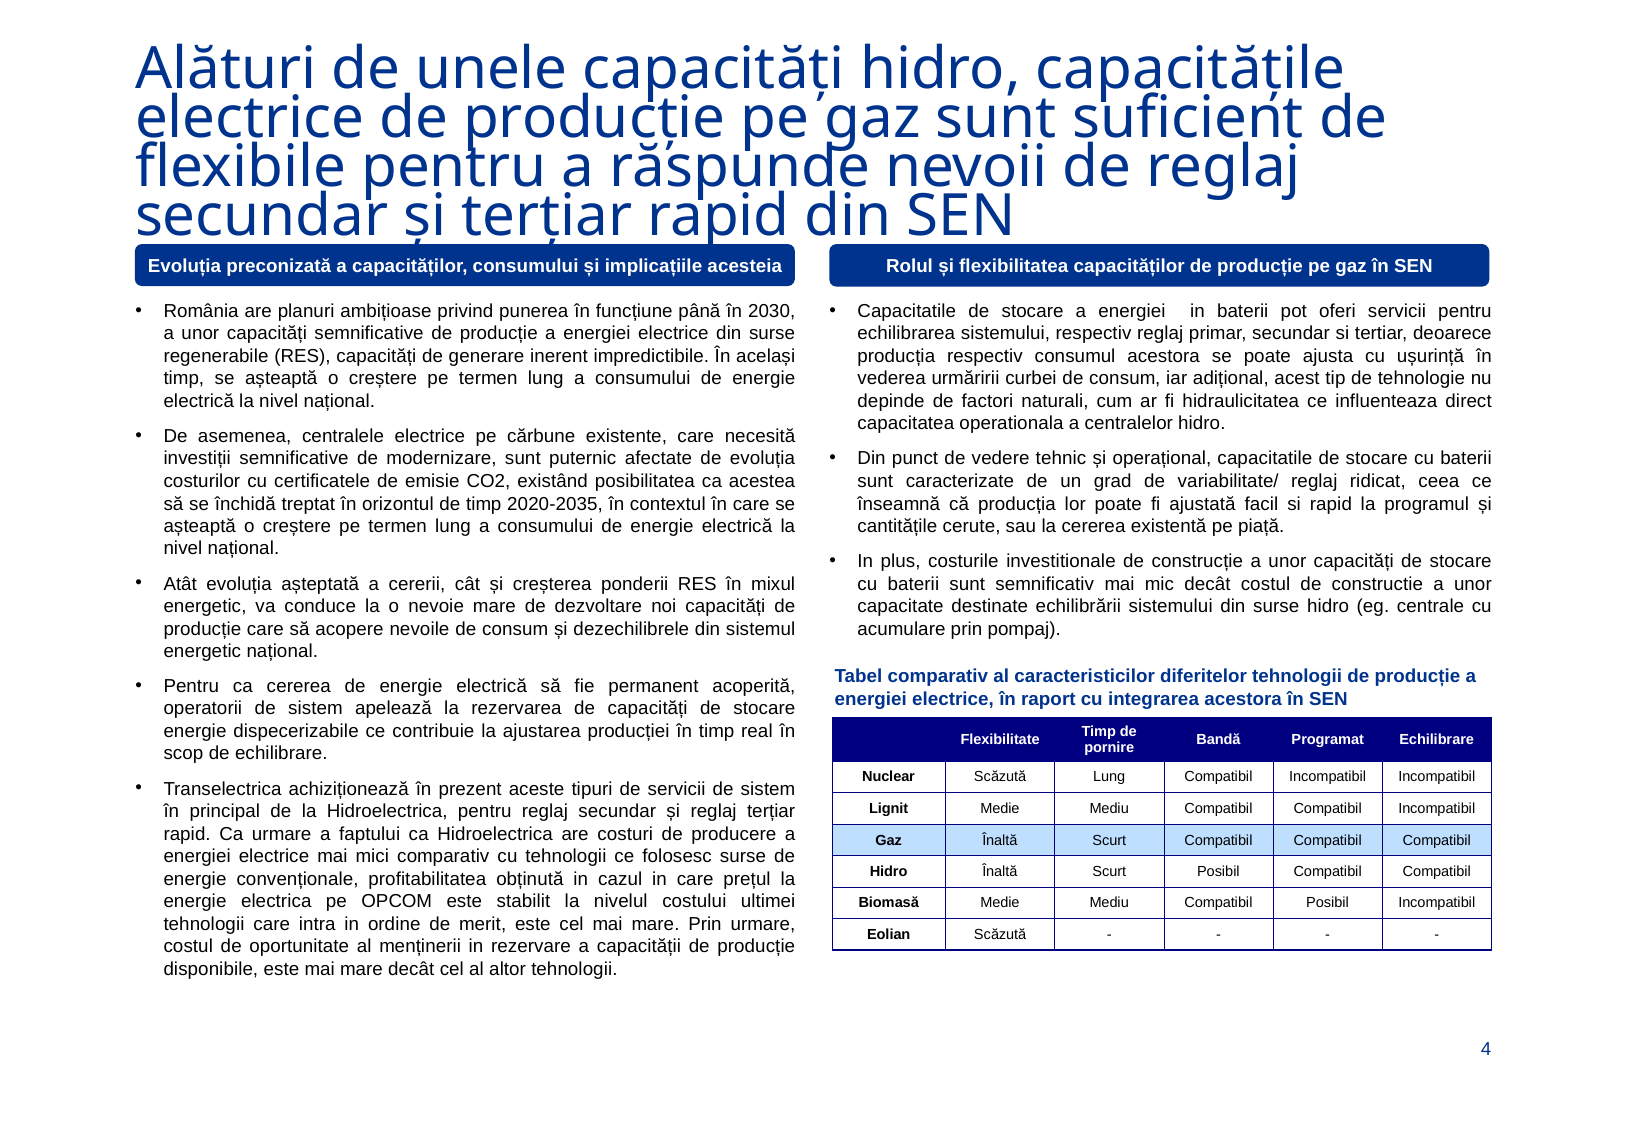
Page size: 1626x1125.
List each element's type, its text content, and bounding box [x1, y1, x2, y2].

table_cell Înaltă [946, 856, 1054, 887]
table_cell Posibil [1165, 856, 1273, 887]
table_cell - [1055, 919, 1164, 949]
title Alături de unele capacități hidro, capacitățile electrice de producție pe gaz sunt suficient de flexibile pentru a răspunde nevoii de reglaj secundar și terțiar rapid din SEN [134, 49, 1514, 175]
table_cell Incompatibil [1383, 762, 1491, 792]
text_box Capacitatile de stocare a energiei in baterii pot oferi servicii pentru echilibrarea sistemului, respectiv reglaj primar, secundar si tertiar, deoarece producția respectiv consumul acestora se poate ajusta cu ușurință în vederea urmăririi curbei de consum, iar adițional, acest tip de tehnologie nu depinde de factori naturali, cum ar fi hidraulicitatea ce influenteaza direct capacitatea operationala a centralelor hidro. Din punct de vedere tehnic și operațional, capacitatile de stocare cu baterii sunt caracterizate de un grad de variabilitate/ reglaj ridicat, ceea ce înseamnă că producția lor poate fi ajustată facil si rapid la programul și cantitățile cerute, sau la cererea existentă pe piață. In plus, costurile investitionale de construcție a unor capacități de stocare cu baterii sunt semnificativ mai mic decât costul de constructie a unor capacitate destinate echilibrării sistemului din surse hidro (eg. centrale cu acumulare prin pompaj). [829, 298, 1492, 656]
table_cell Hidro [833, 856, 945, 887]
table_cell Posibil [1274, 888, 1382, 918]
table_header [833, 718, 945, 761]
table_header Echilibrare [1383, 718, 1491, 761]
table_cell Biomasă [833, 888, 945, 918]
table_cell Scăzută [946, 919, 1054, 949]
table_cell Medie [946, 888, 1054, 918]
table_cell Scurt [1055, 856, 1164, 887]
table_cell Mediu [1055, 888, 1164, 918]
table_cell Scurt [1055, 825, 1164, 855]
table_cell Compatibil [1274, 825, 1382, 855]
table_cell Compatibil [1165, 825, 1273, 855]
table_cell Compatibil [1165, 793, 1273, 824]
table_cell - [1383, 919, 1491, 949]
table_cell Gaz [833, 825, 945, 855]
table_cell Nuclear [833, 762, 945, 792]
text_box Tabel comparativ al caracteristicilor diferitelor tehnologii de producție a energiei electrice, în raport cu integrarea acestora în SEN [819, 656, 1514, 717]
table_cell Mediu [1055, 793, 1164, 824]
table_cell Medie [946, 793, 1054, 824]
table_cell - [1274, 919, 1382, 949]
table_cell Lignit [833, 793, 945, 824]
list România are planuri ambițioase privind punerea în funcțiune până în 2030, a unor capacități semnificative de producție a energiei electrice din surse regenerabile (RES), capacități de generare inerent impredictibile. În același timp, se așteaptă o creștere pe termen lung a consumului de energie electrică la nivel național. De asemenea, centralele electrice pe cărbune existente, care necesită investiții semnificative de modernizare, sunt puternic afectate de evoluția costurilor cu certificatele de emisie CO2, existând posibilitatea ca acestea să se închidă treptat în orizontul de timp 2020-2035, în contextul în care se așteaptă o creștere pe termen lung a consumului de energie electrică la nivel național. Atât evoluția așteptată a cererii, cât și creșterea ponderii RES în mixul energetic, va conduce la o nevoie mare de dezvoltare noi capacități de producție care să acopere nevoile de consum și dezechilibrele din sistemul energetic național. Pentru ca cererea de energie electrică să fie permanent acoperită, operatorii de sistem apelează la rezervarea de capacități de stocare energie dispecerizabile ce contribuie la ajustarea producției în timp real în scop de echilibrare. Transelectrica achiziționează în prezent aceste tipuri de servicii de sistem în principal de la Hidroelectrica, pentru reglaj secundar și reglaj terțiar rapid. Ca urmare a faptului ca Hidroelectrica are costuri de producere a energiei electrice mai mici comparativ cu tehnologii ce folosesc surse de energie convenționale, profitabilitatea obținută in cazul in care prețul la energie electrica pe OPCOM este stabilit la nivelul costului ultimei tehnologii care intra in ordine de merit, este cel mai mare. Prin urmare, costul de oportunitate al menținerii in rezervare a capacității de producție disponibile, este mai mare decât cel al altor tehnologii. [135, 298, 795, 994]
table_header Flexibilitate [946, 718, 1054, 761]
table_cell Lung [1055, 762, 1164, 792]
table_cell Înaltă [946, 825, 1054, 855]
table_header Bandă [1165, 718, 1273, 761]
table_cell - [1165, 919, 1273, 949]
table_cell Eolian [833, 919, 945, 949]
table_cell Incompatibil [1274, 762, 1382, 792]
text_box Evoluția preconizată a capacităților, consumului și implicațiile acesteia [134, 244, 795, 287]
table_cell Compatibil [1165, 888, 1273, 918]
table_cell Scăzută [946, 762, 1054, 792]
table_cell Compatibil [1165, 762, 1273, 792]
table_cell Compatibil [1383, 825, 1491, 855]
text_box Rolul și flexibilitatea capacităților de producție pe gaz în SEN [829, 244, 1490, 287]
table_cell Compatibil [1383, 856, 1491, 887]
table_header Timp de pornire [1055, 718, 1164, 761]
table_cell Incompatibil [1383, 793, 1491, 824]
table_cell Compatibil [1274, 793, 1382, 824]
table_cell Incompatibil [1383, 888, 1491, 918]
table_cell Compatibil [1274, 856, 1382, 887]
table_header Programat [1274, 718, 1382, 761]
